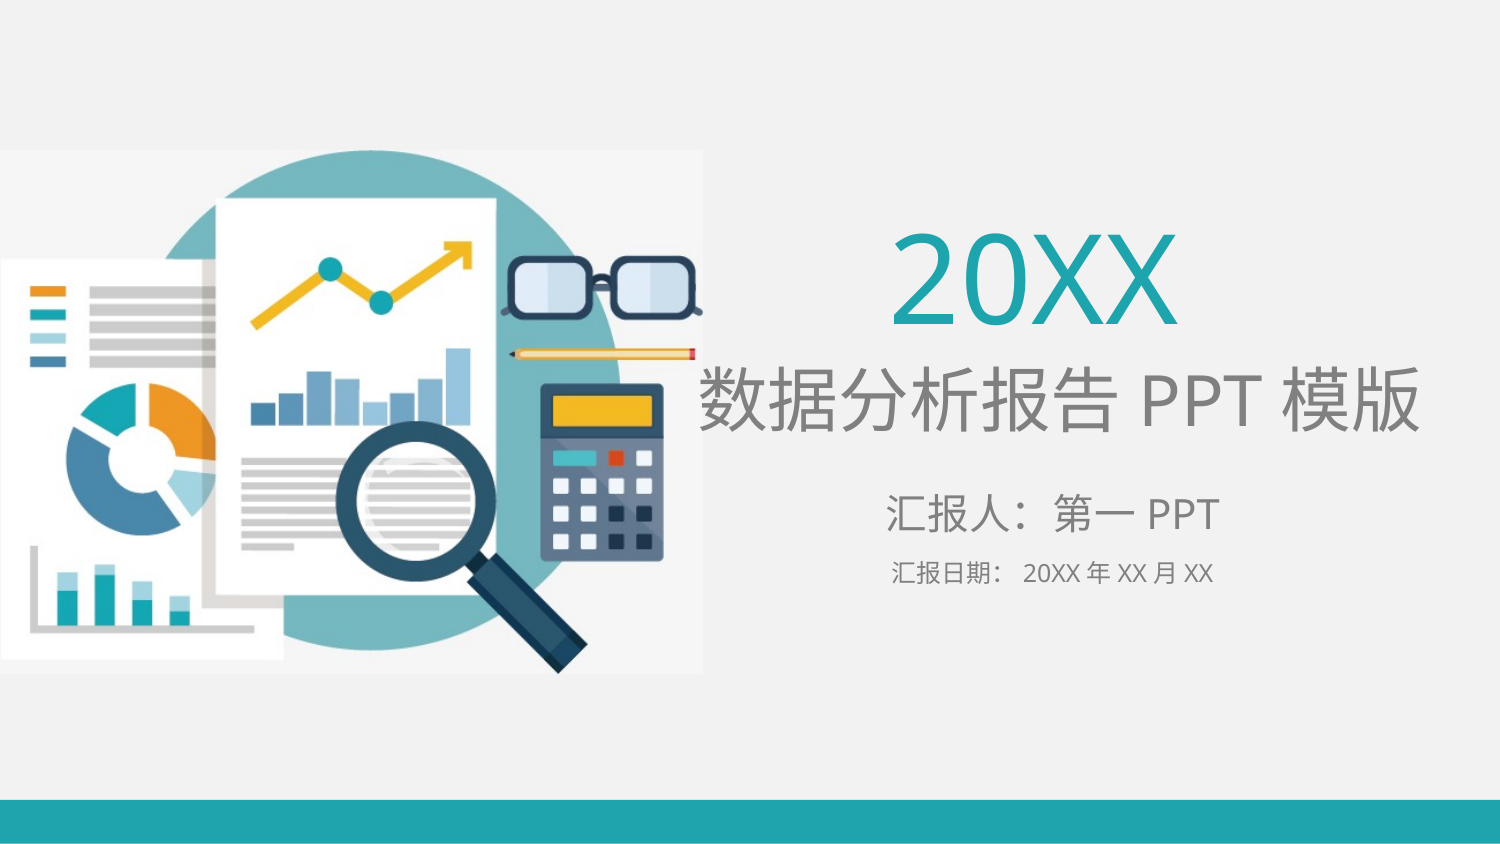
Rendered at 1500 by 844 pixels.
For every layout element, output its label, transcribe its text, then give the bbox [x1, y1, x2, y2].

text_box 20XX [785, 199, 1282, 350]
text_box 数据分析报告PPT模版 [708, 355, 1476, 441]
text_box 汇报人：第一PPT 汇报日期：20XX年XX月XX [708, 462, 1451, 588]
text_box [0, 798, 1500, 844]
picture [0, 149, 703, 674]
